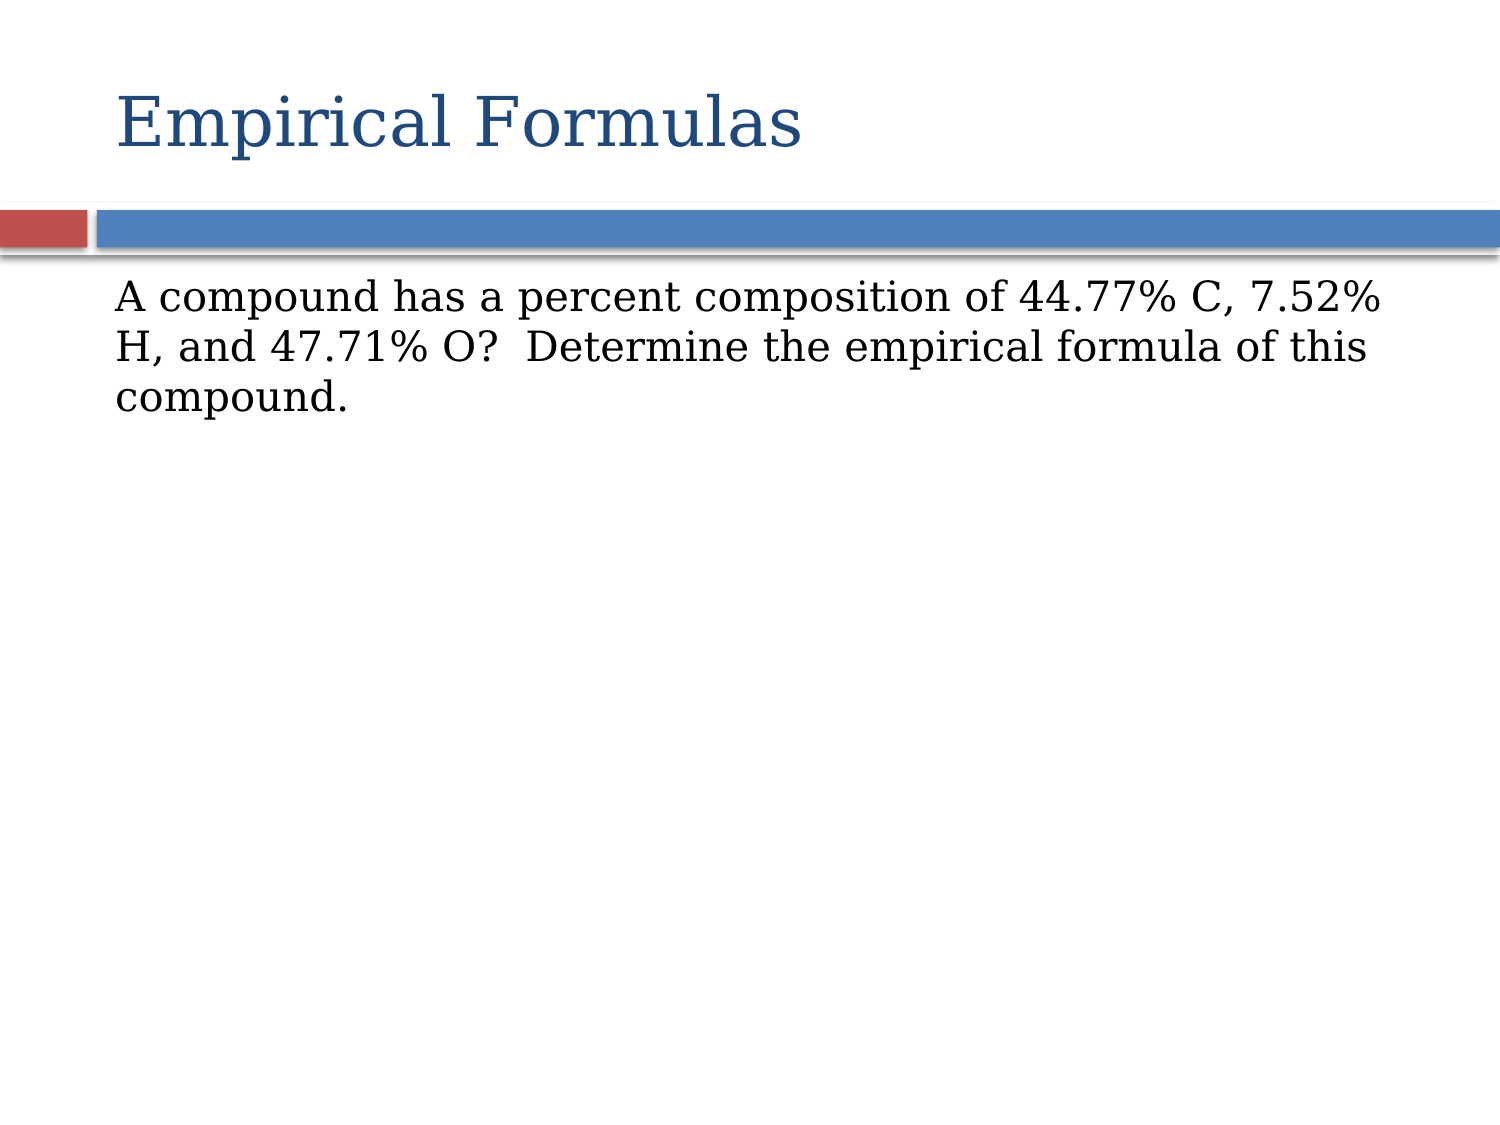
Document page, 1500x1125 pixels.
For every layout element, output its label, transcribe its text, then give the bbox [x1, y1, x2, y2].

title Empirical Formulas [100, 37, 1438, 200]
list A compound has a percent composition of 44.77% C, 7.52% H, and 47.71% O? Determine the empirical formula of this compound. [100, 262, 1438, 1000]
